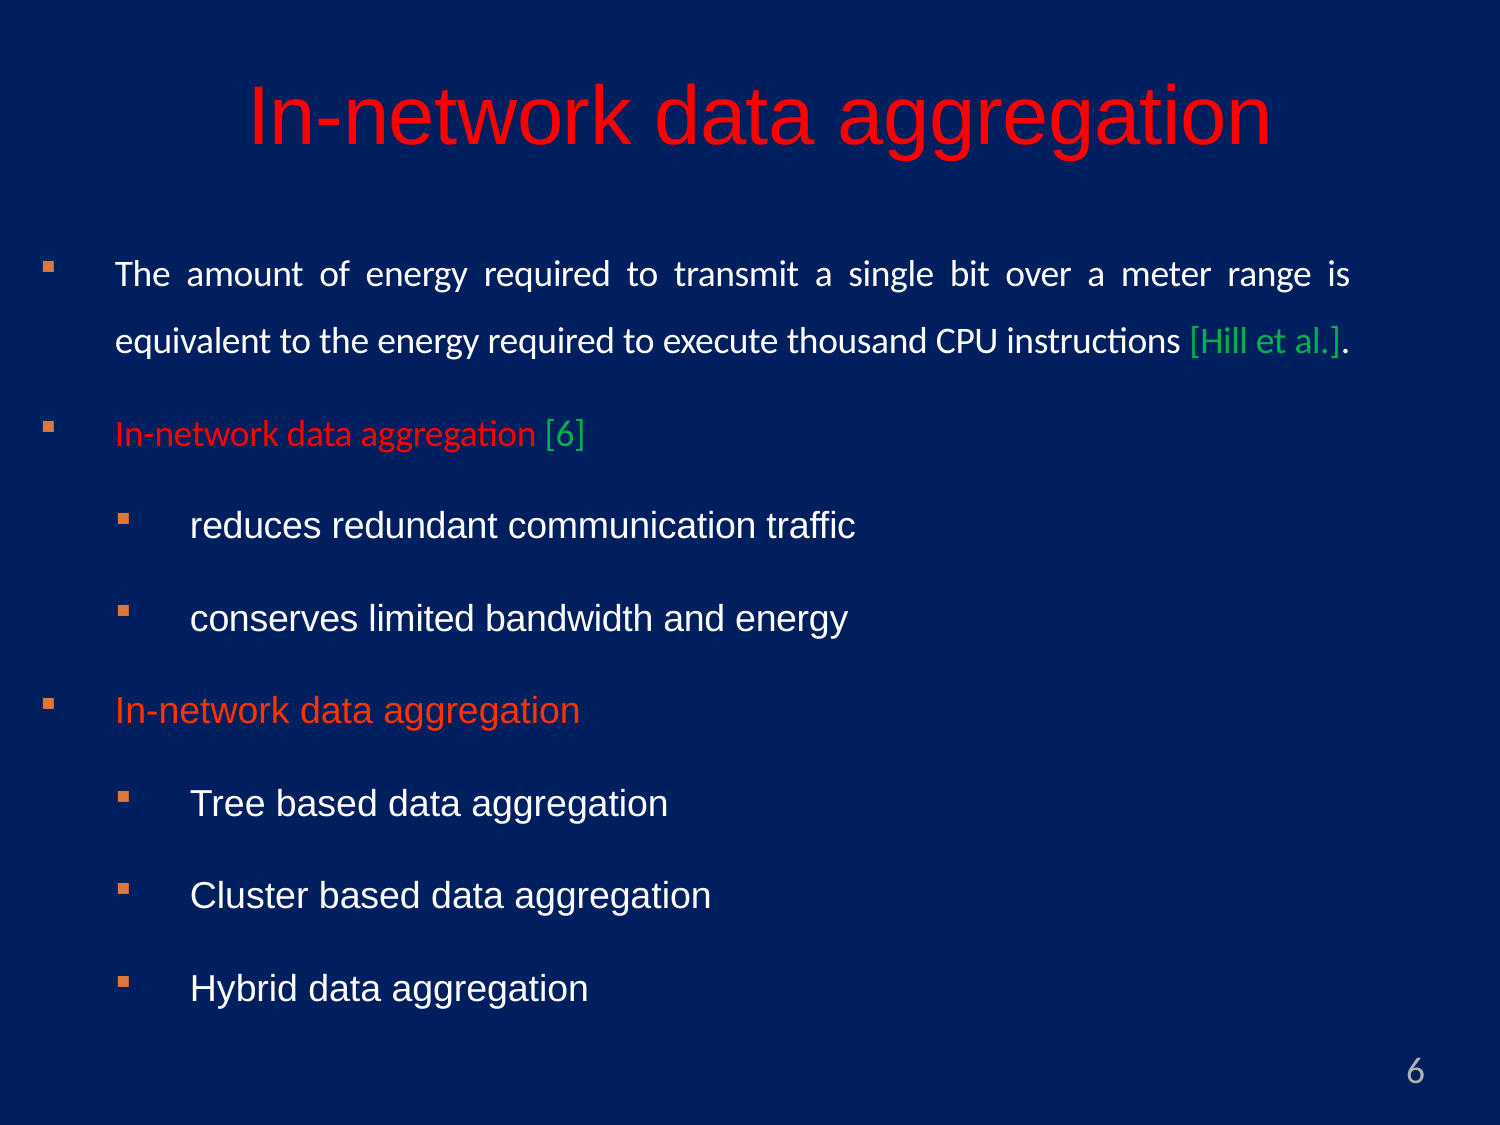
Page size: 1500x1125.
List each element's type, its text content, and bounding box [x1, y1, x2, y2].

slide_number 6 [1080, 1046, 1425, 1103]
text_box The amount of energy required to transmit a single bit over a meter range is equivalent to the energy required to execute thousand CPU instructions [Hill et al.]. In-network data aggregation [6] reduces redundant communication traffic conserves limited bandwidth and energy In-network data aggregation Tree based data aggregation Cluster based data aggregation Hybrid data aggregation [37, 226, 1350, 1009]
title In-network data aggregation [44, 36, 1456, 250]
